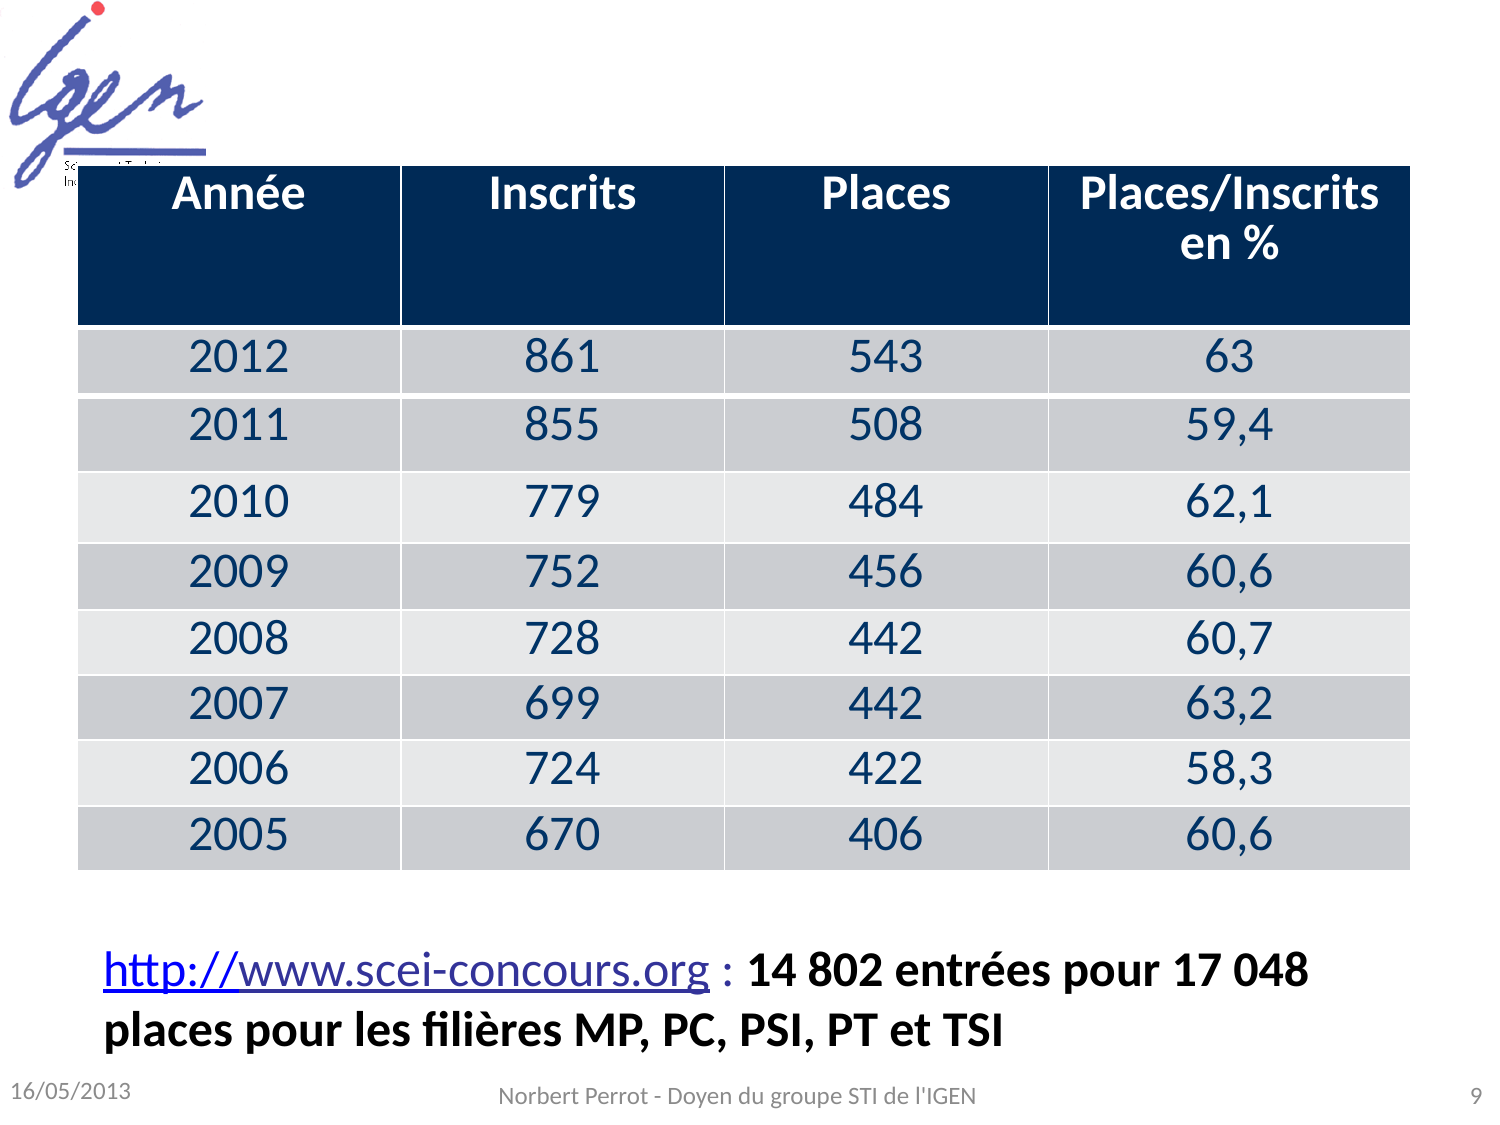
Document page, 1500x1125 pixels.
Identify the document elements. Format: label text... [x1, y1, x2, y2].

table_cell 2010 [78, 473, 400, 542]
table_cell 2007 [78, 676, 400, 739]
table_cell 779 [402, 473, 724, 542]
table_header Année [78, 166, 400, 325]
table_cell 699 [402, 676, 724, 739]
table_cell 60,6 [1049, 807, 1410, 870]
table_cell 508 [725, 399, 1048, 471]
footer Norbert Perrot - Doyen du groupe STI de l'IGEN [454, 1065, 1022, 1125]
table_cell 422 [725, 741, 1048, 805]
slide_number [0, 1059, 346, 1120]
table_cell 2005 [78, 807, 400, 870]
table_cell 728 [402, 611, 724, 674]
table_header Places/Inscrits en % [1049, 166, 1410, 325]
table_cell 406 [725, 807, 1048, 870]
table_header Inscrits [402, 166, 724, 325]
table_cell 60,6 [1049, 544, 1410, 609]
table_cell 484 [725, 473, 1048, 542]
table_cell 2011 [78, 399, 400, 471]
table_cell 63 [1049, 330, 1410, 393]
table_cell 861 [402, 330, 724, 393]
table_cell 2009 [78, 544, 400, 609]
table_cell 543 [725, 330, 1048, 393]
table_cell 670 [402, 807, 724, 870]
table_cell 2006 [78, 741, 400, 805]
table_cell 2012 [78, 330, 400, 393]
table_cell 442 [725, 611, 1048, 674]
table_cell 855 [402, 399, 724, 471]
table_cell 2008 [78, 611, 400, 674]
picture [0, 0, 206, 192]
table_cell 456 [725, 544, 1048, 609]
table_cell 59,4 [1049, 399, 1410, 471]
table_cell 62,1 [1049, 473, 1410, 542]
text_box http://www.scei-concours.org : 14 802 entrées pour 17 048 places pour les filières MP, PC, PSI, PT et TSI [88, 928, 1447, 1064]
table_cell 752 [402, 544, 724, 609]
table_cell 60,7 [1049, 611, 1410, 674]
table_cell 442 [725, 676, 1048, 739]
table_header Places [725, 166, 1048, 325]
table_cell 63,2 [1049, 676, 1410, 739]
table_cell 58,3 [1049, 741, 1410, 805]
slide_number 9 [1147, 1065, 1498, 1125]
table_cell 724 [402, 741, 724, 805]
